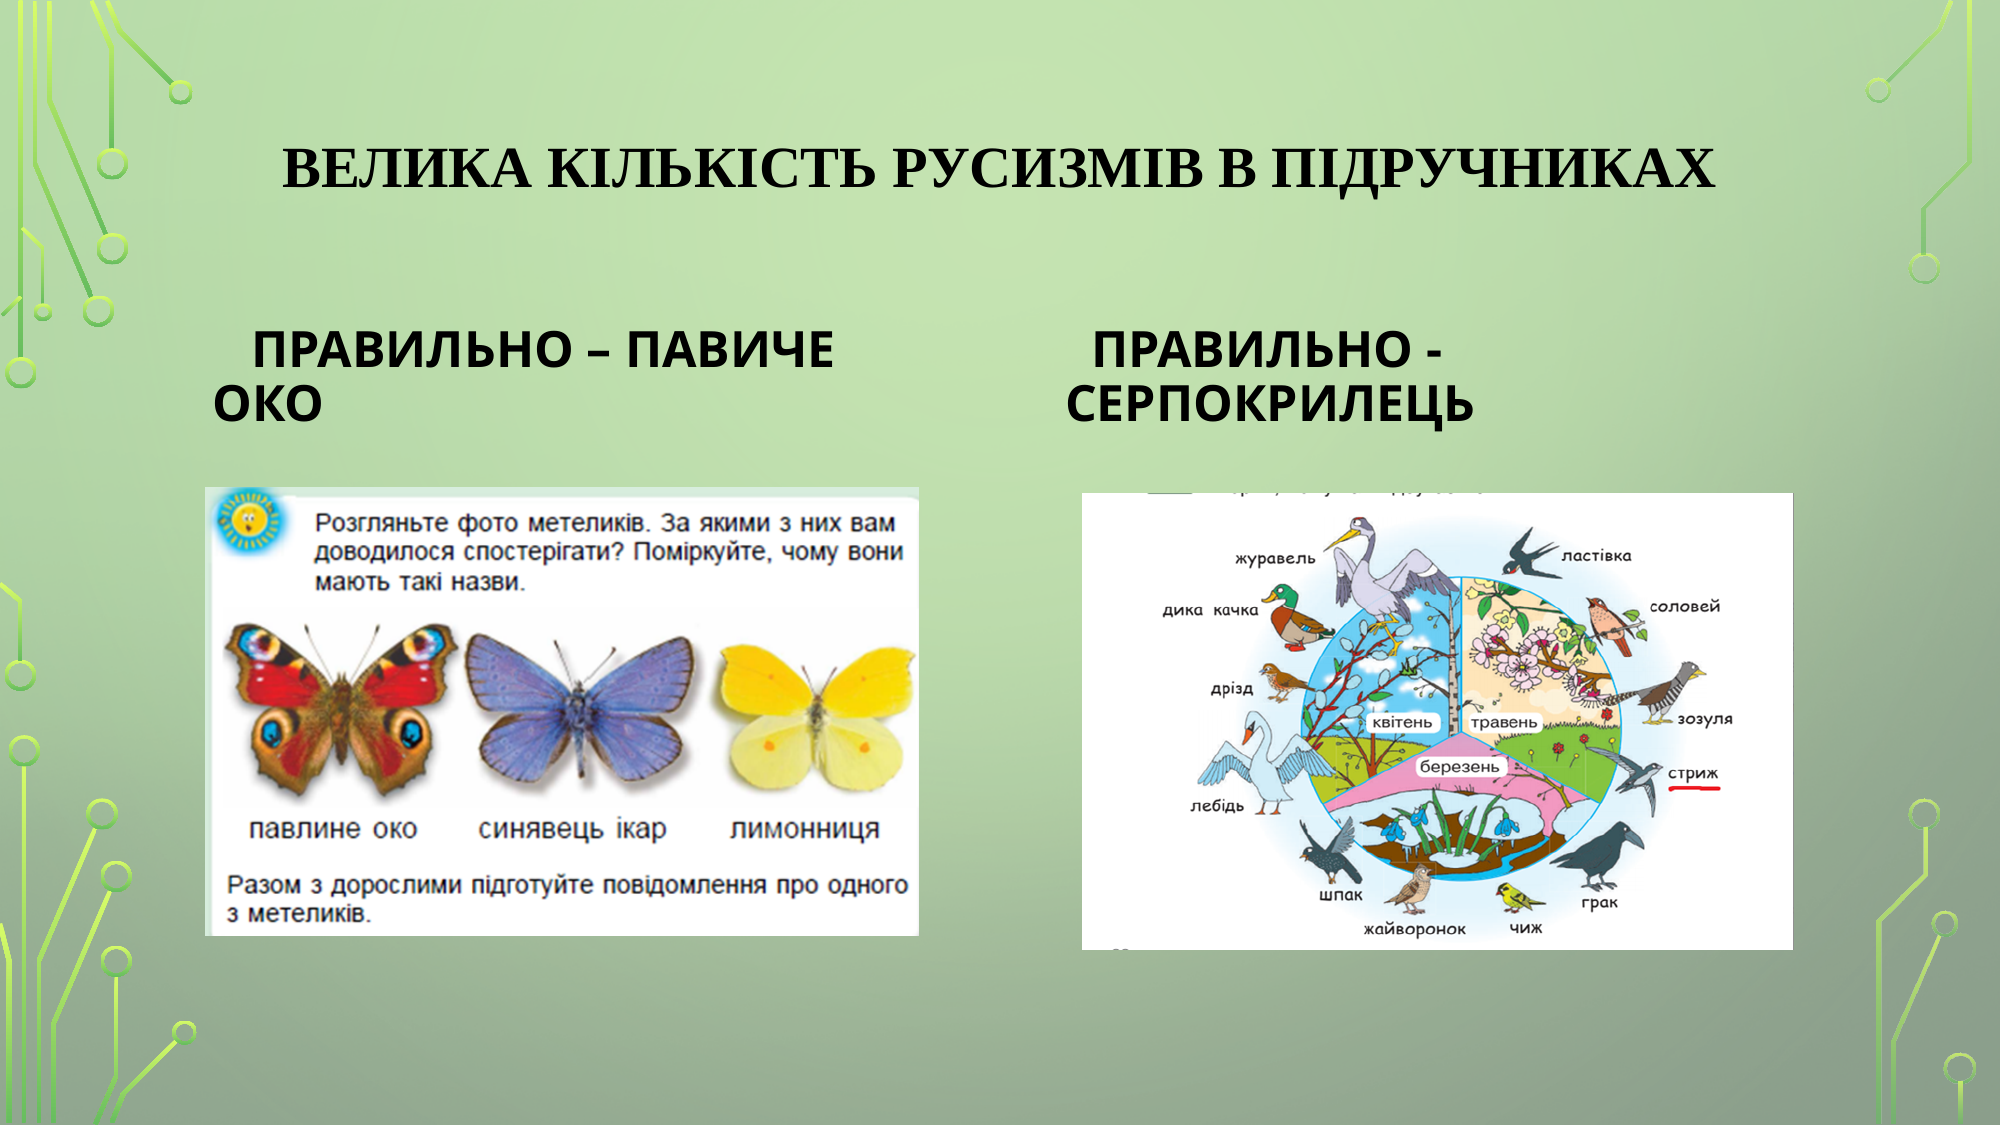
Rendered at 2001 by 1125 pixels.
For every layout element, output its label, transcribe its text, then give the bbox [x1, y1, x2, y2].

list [205, 486, 920, 936]
list Правильно - серпокрилець [1050, 304, 1813, 440]
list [1082, 493, 1794, 951]
list Правильно – павиче око [197, 304, 961, 440]
title Велика кількість русизмів в підручниках [187, 101, 1813, 237]
